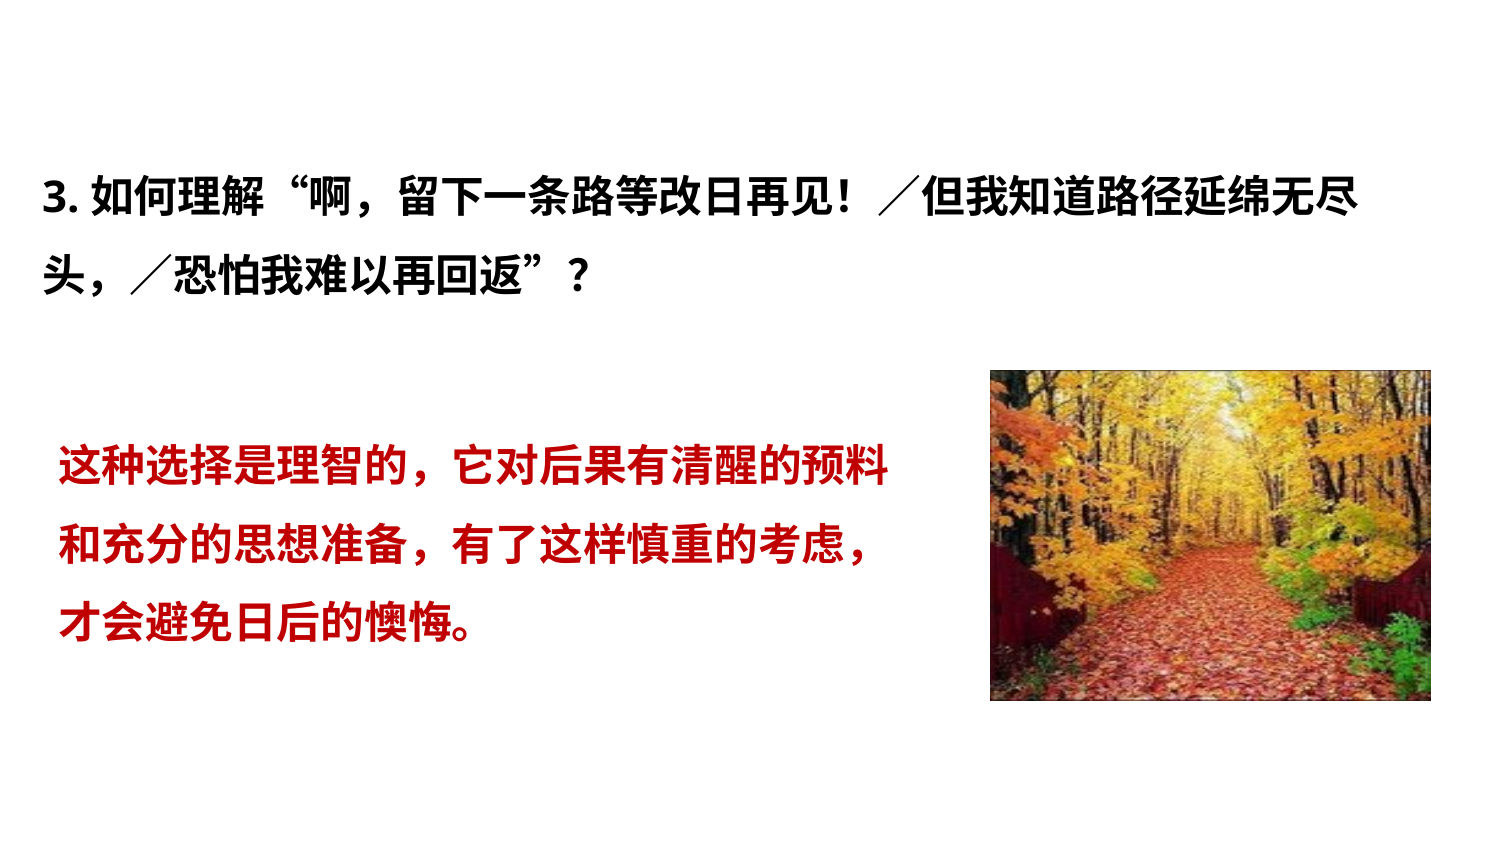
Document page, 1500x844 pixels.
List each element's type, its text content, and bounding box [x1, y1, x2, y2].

picture [990, 370, 1431, 701]
text_box 3.如何理解“啊，留下一条路等改日再见！／但我知道路径延绵无尽头，／恐怕我难以再回返”？ [30, 137, 1401, 253]
text_box 这种选择是理智的，它对后果有清醒的预料和充分的思想准备，有了这样慎重的考虑，才会避免日后的懊悔。 [46, 405, 908, 679]
